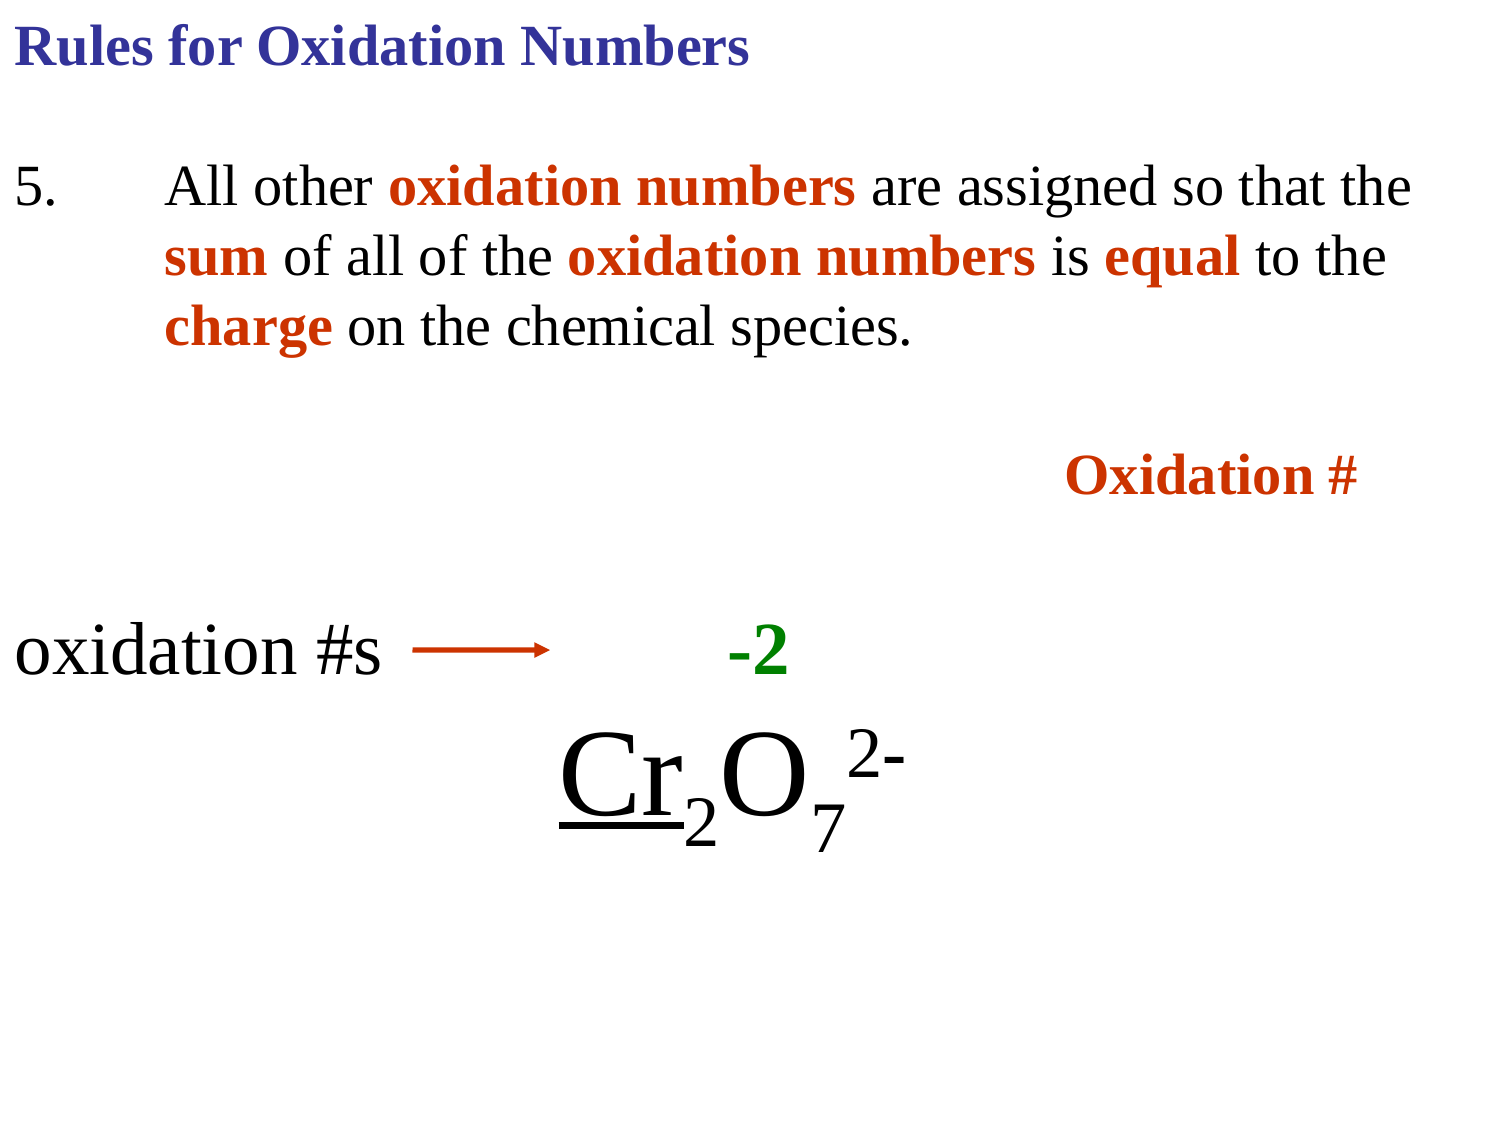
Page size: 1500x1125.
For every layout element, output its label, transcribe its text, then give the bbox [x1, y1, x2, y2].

text_box [412, 643, 550, 657]
text_box Oxidation # oxidation #s -2 Cr2O72- [0, 412, 1500, 1094]
text_box Rules for Oxidation Numbers 5. All other oxidation numbers are assigned so that the sum of all of the oxidation numbers is equal to the charge on the chemical species. [0, 0, 1500, 365]
